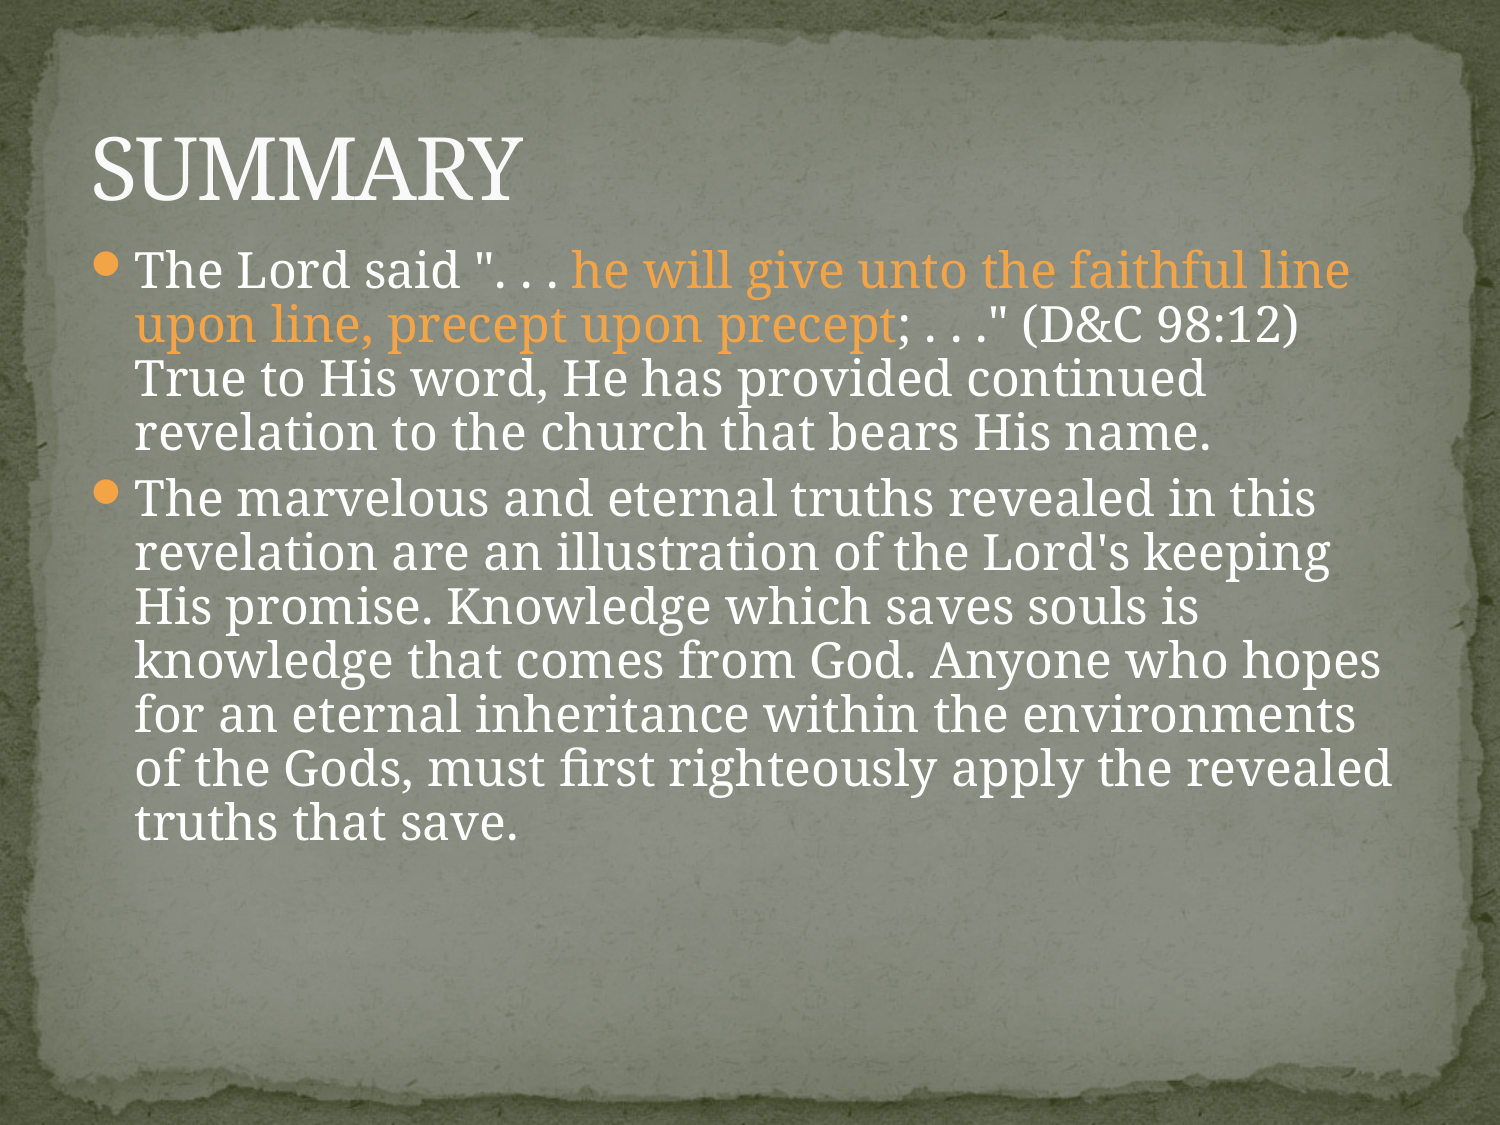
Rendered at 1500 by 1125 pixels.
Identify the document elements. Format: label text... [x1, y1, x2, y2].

title SUMMARY [74, 24, 1425, 225]
list The Lord said ". . . he will give unto the faithful line upon line, precept upon precept; . . ." (D&C 98:12) True to His word, He has provided continued revelation to the church that bears His name. The marvelous and eternal truths revealed in this revelation are an illustration of the Lord's keeping His promise. Knowledge which saves souls is knowledge that comes from God. Anyone who hopes for an eternal inheritance within the environments of the Gods, must first righteously apply the revealed truths that save. [74, 237, 1426, 1006]
